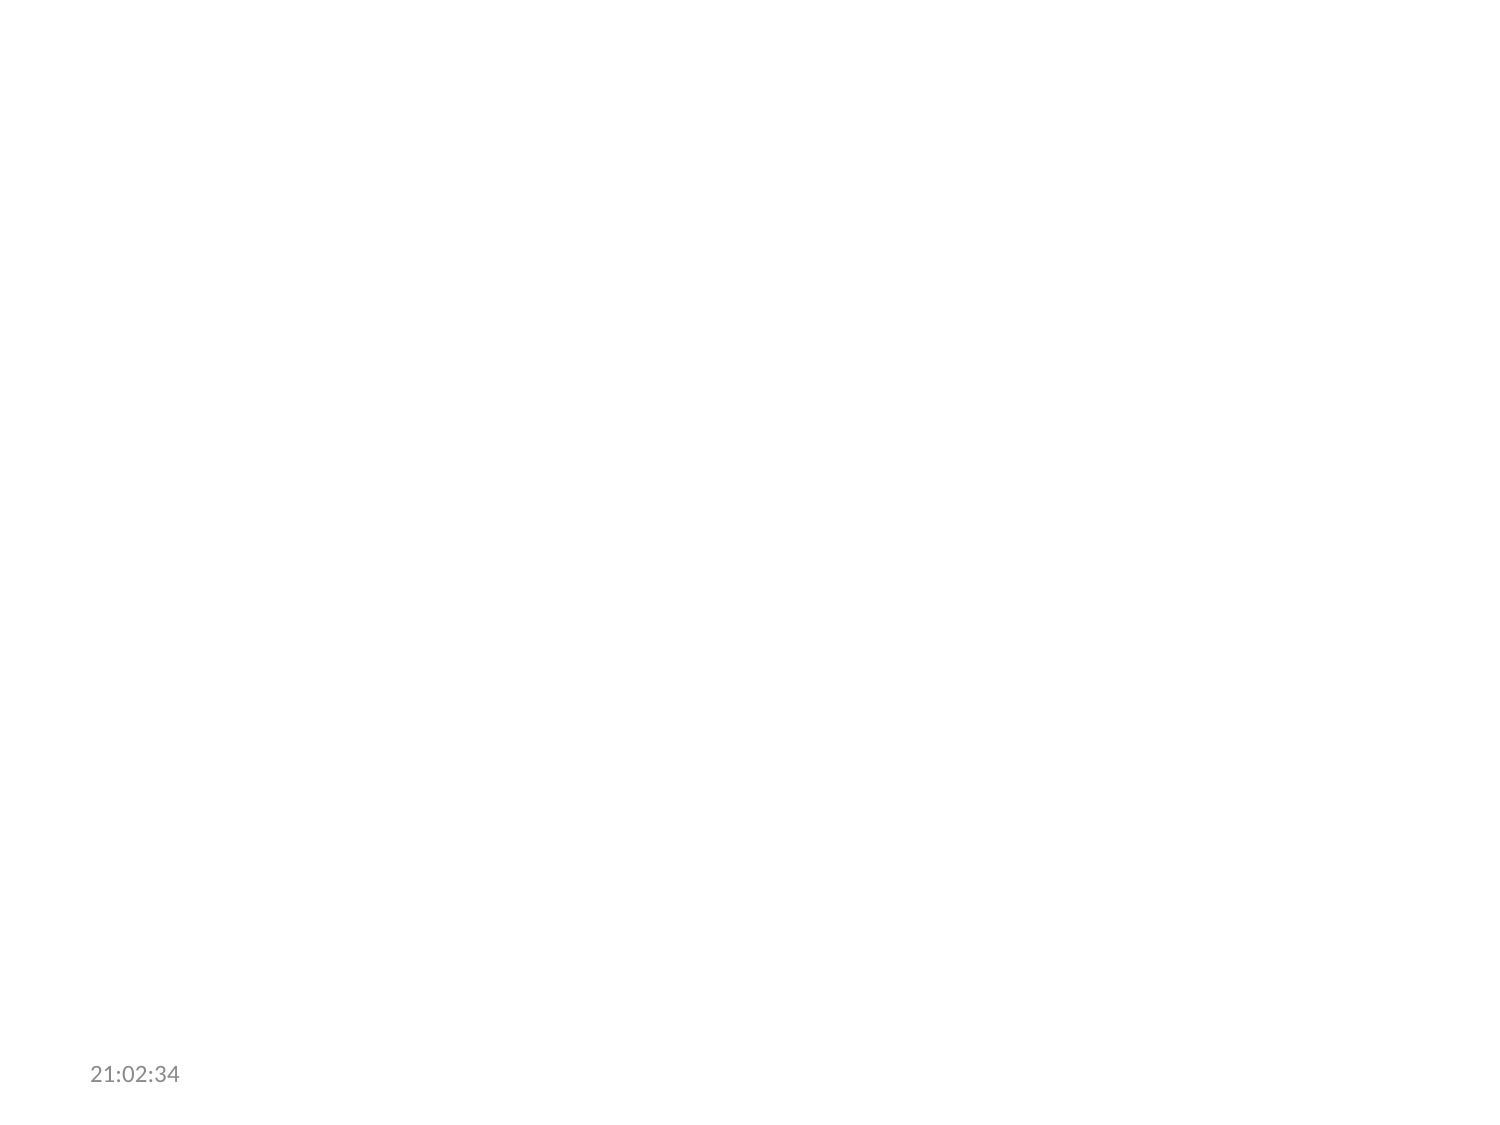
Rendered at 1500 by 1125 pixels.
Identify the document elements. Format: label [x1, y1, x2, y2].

slide_number [75, 1042, 425, 1103]
